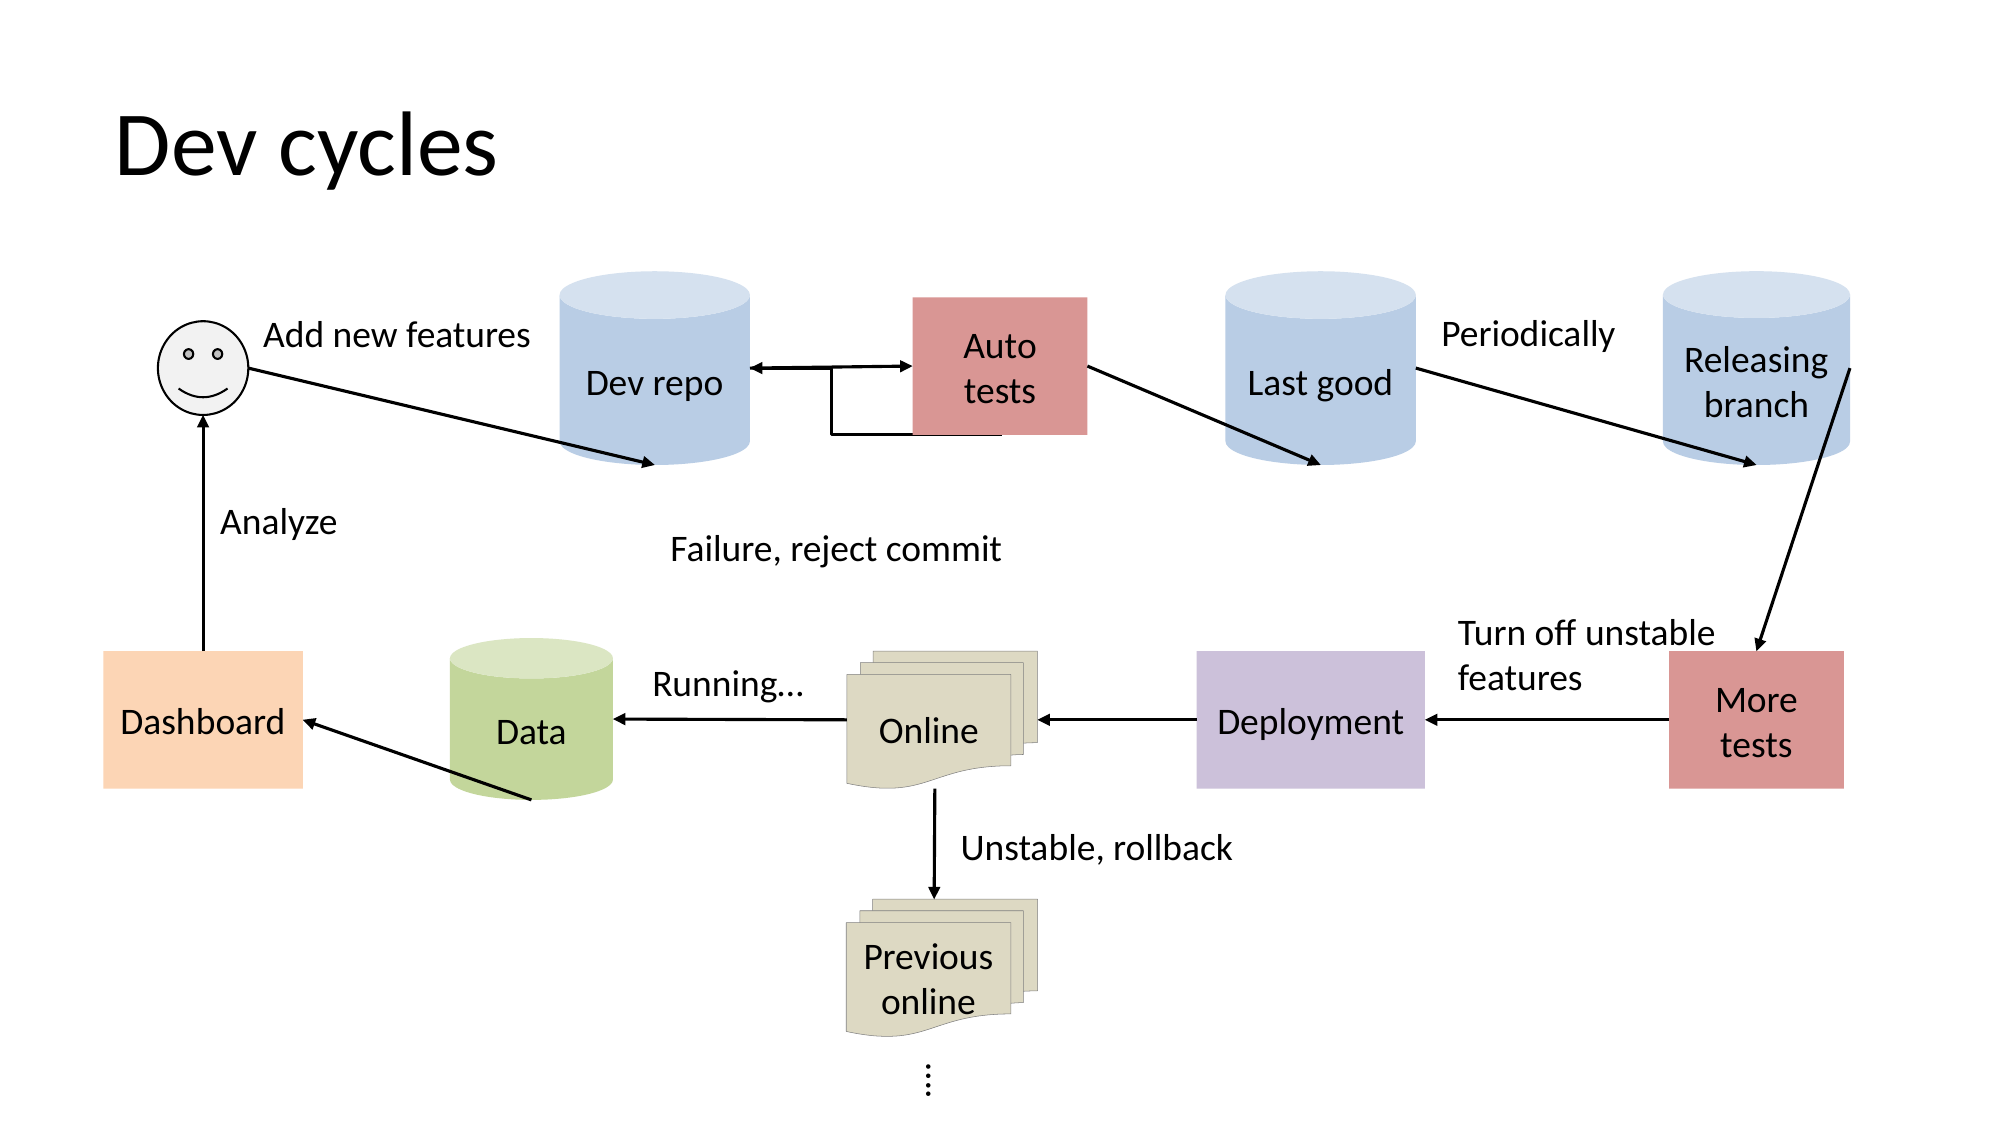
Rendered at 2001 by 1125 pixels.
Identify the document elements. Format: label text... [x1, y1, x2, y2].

text_box Dev repo [557, 269, 753, 468]
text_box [812, 277, 843, 623]
text_box Online [844, 648, 1040, 791]
title Dev cycles [99, 45, 1900, 233]
text_box Auto tests [910, 295, 1090, 437]
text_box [1087, 365, 1226, 369]
text_box Failure, reject commit [847, 516, 1018, 577]
text_box Last good [1223, 269, 1418, 468]
text_box Releasing branch [1660, 269, 1853, 468]
text_box Deployment [1195, 649, 1427, 791]
text_box Add new features [248, 303, 597, 363]
text_box Analyze [207, 489, 500, 550]
text_box Running… [637, 651, 870, 712]
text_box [749, 365, 806, 369]
text_box Unstable, rollback [945, 815, 1249, 876]
text_box Failure, reject commit [655, 516, 806, 577]
text_box [155, 319, 251, 418]
text_box …. [911, 1048, 972, 1114]
text_box Data [447, 635, 616, 802]
text_box Dashboard [101, 649, 305, 791]
text_box Turn off unstable features [1443, 600, 1738, 706]
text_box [847, 365, 913, 369]
text_box More tests [1667, 649, 1846, 791]
text_box Periodically [1426, 301, 1757, 362]
text_box Previous online [844, 897, 1040, 1039]
